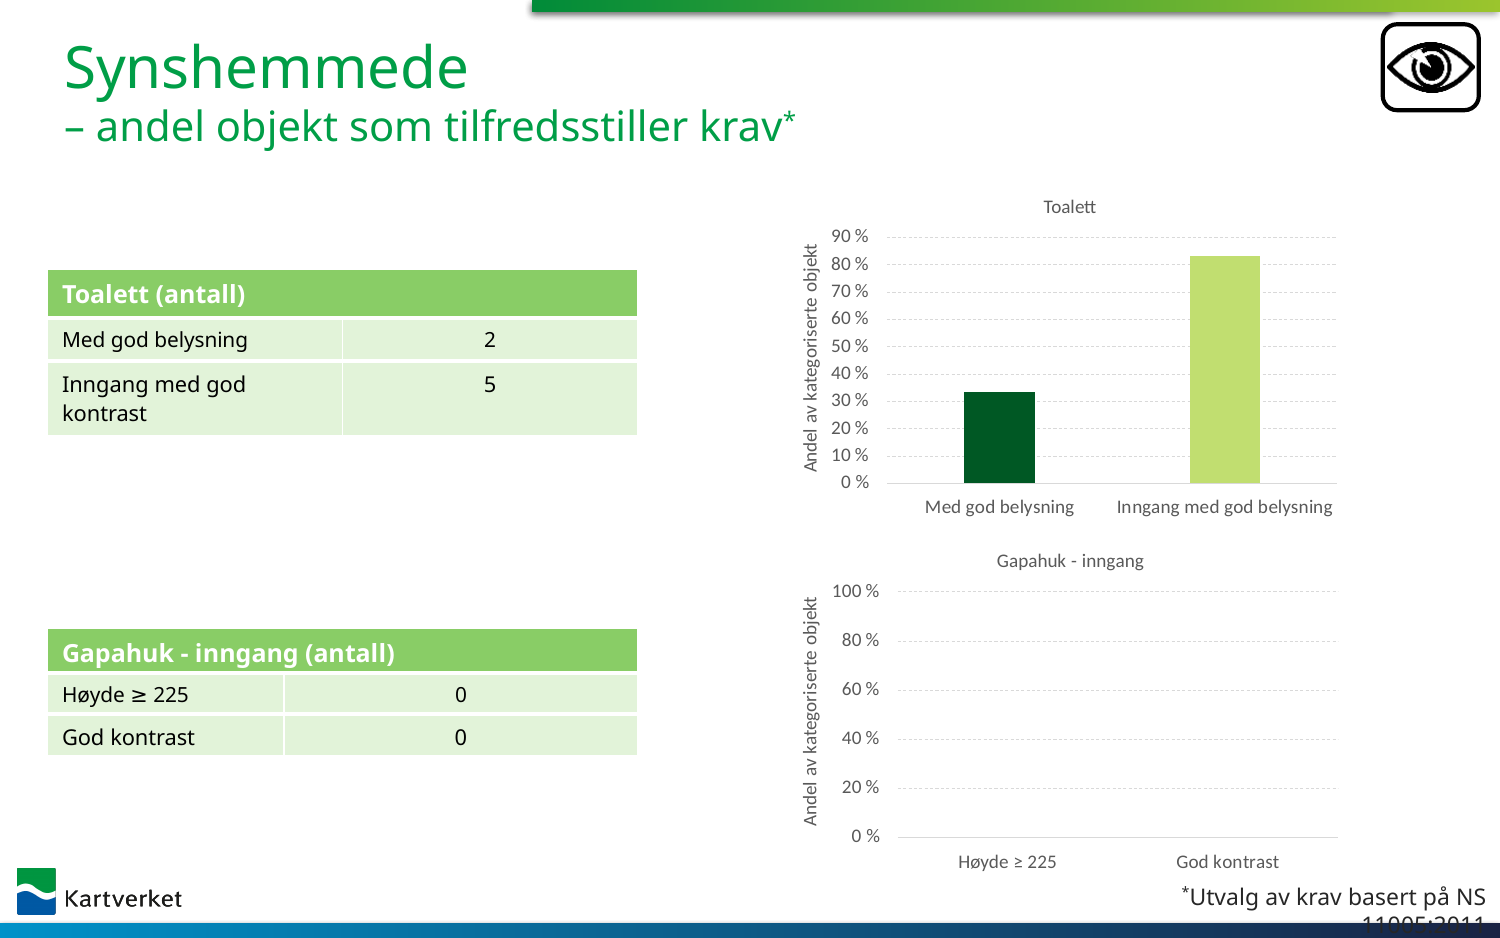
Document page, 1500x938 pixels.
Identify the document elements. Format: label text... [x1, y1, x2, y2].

table_header Toalett (antall) [48, 270, 637, 316]
table_cell Høyde ≥ 225 [48, 675, 283, 712]
table_cell Med god belysning [48, 320, 342, 359]
picture [791, 187, 1348, 526]
table_header Gapahuk - inngang (antall) [48, 629, 637, 671]
picture [791, 541, 1349, 880]
table_cell 0 [285, 716, 637, 755]
table_cell 5 [343, 363, 637, 435]
table_cell 2 [343, 320, 637, 359]
text_box *Utvalg av krav basert på NS 11005:2011 [1068, 873, 1500, 938]
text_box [1382, 24, 1480, 111]
table_cell Inngang med god kontrast [48, 363, 342, 435]
table_cell 0 [285, 675, 637, 712]
table_cell God kontrast [48, 716, 283, 755]
text_box Synshemmede – andel objekt som tilfredsstiller krav* [49, 24, 1431, 158]
